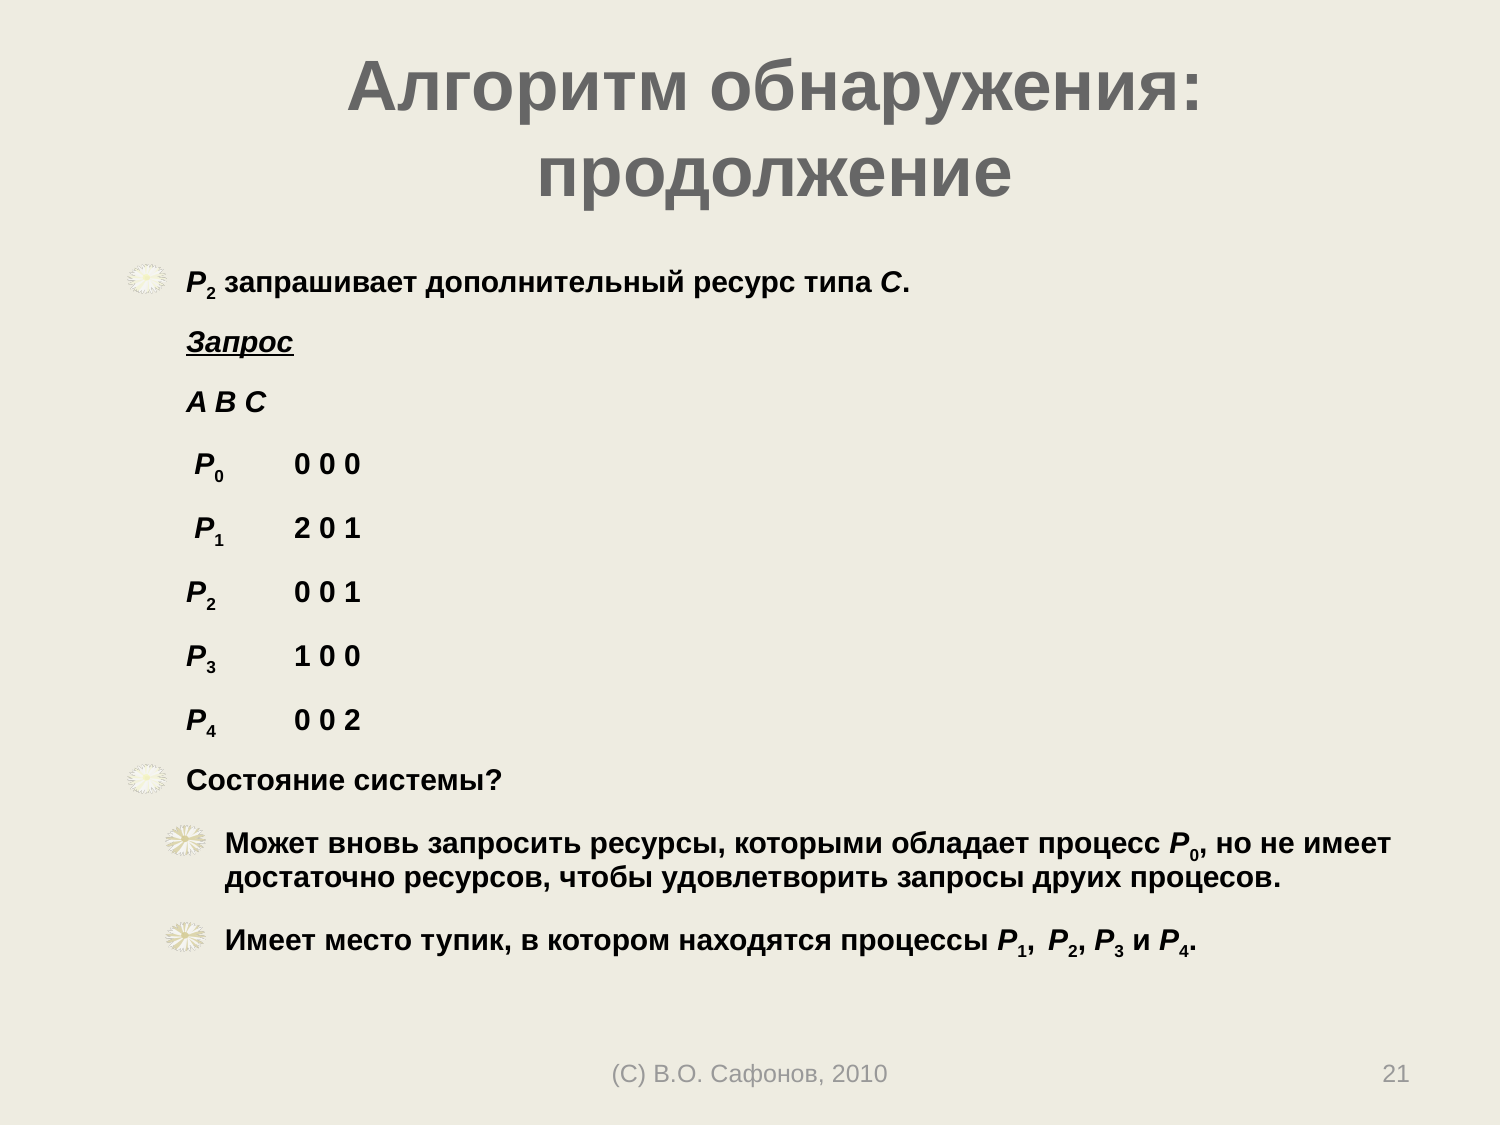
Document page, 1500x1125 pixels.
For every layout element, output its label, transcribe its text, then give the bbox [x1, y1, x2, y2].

picture [165, 922, 206, 952]
list P2 запрашивает дополнительный ресурс типа C. Запрос A B C P0 0 0 0 P1 2 0 1 P2 0 0 1 P3 1 0 0 P4 0 0 2 Состояние системы? Может вновь запросить ресурсы, которыми обладает процесс P0, но не имеет достаточно ресурсов, чтобы удовлетворить запросы друих процесов. Имеет место тупик, в котором находятся процессы P1, P2, P3 и P4. [112, 255, 1413, 1006]
picture [127, 264, 167, 294]
text_box (C) В.О. Сафонов, 2010 [512, 1042, 988, 1103]
picture [127, 764, 167, 794]
picture [165, 825, 206, 856]
text_box 21 [1074, 1042, 1425, 1103]
title Алгоритм обнаружения: продолжение [100, 30, 1451, 219]
